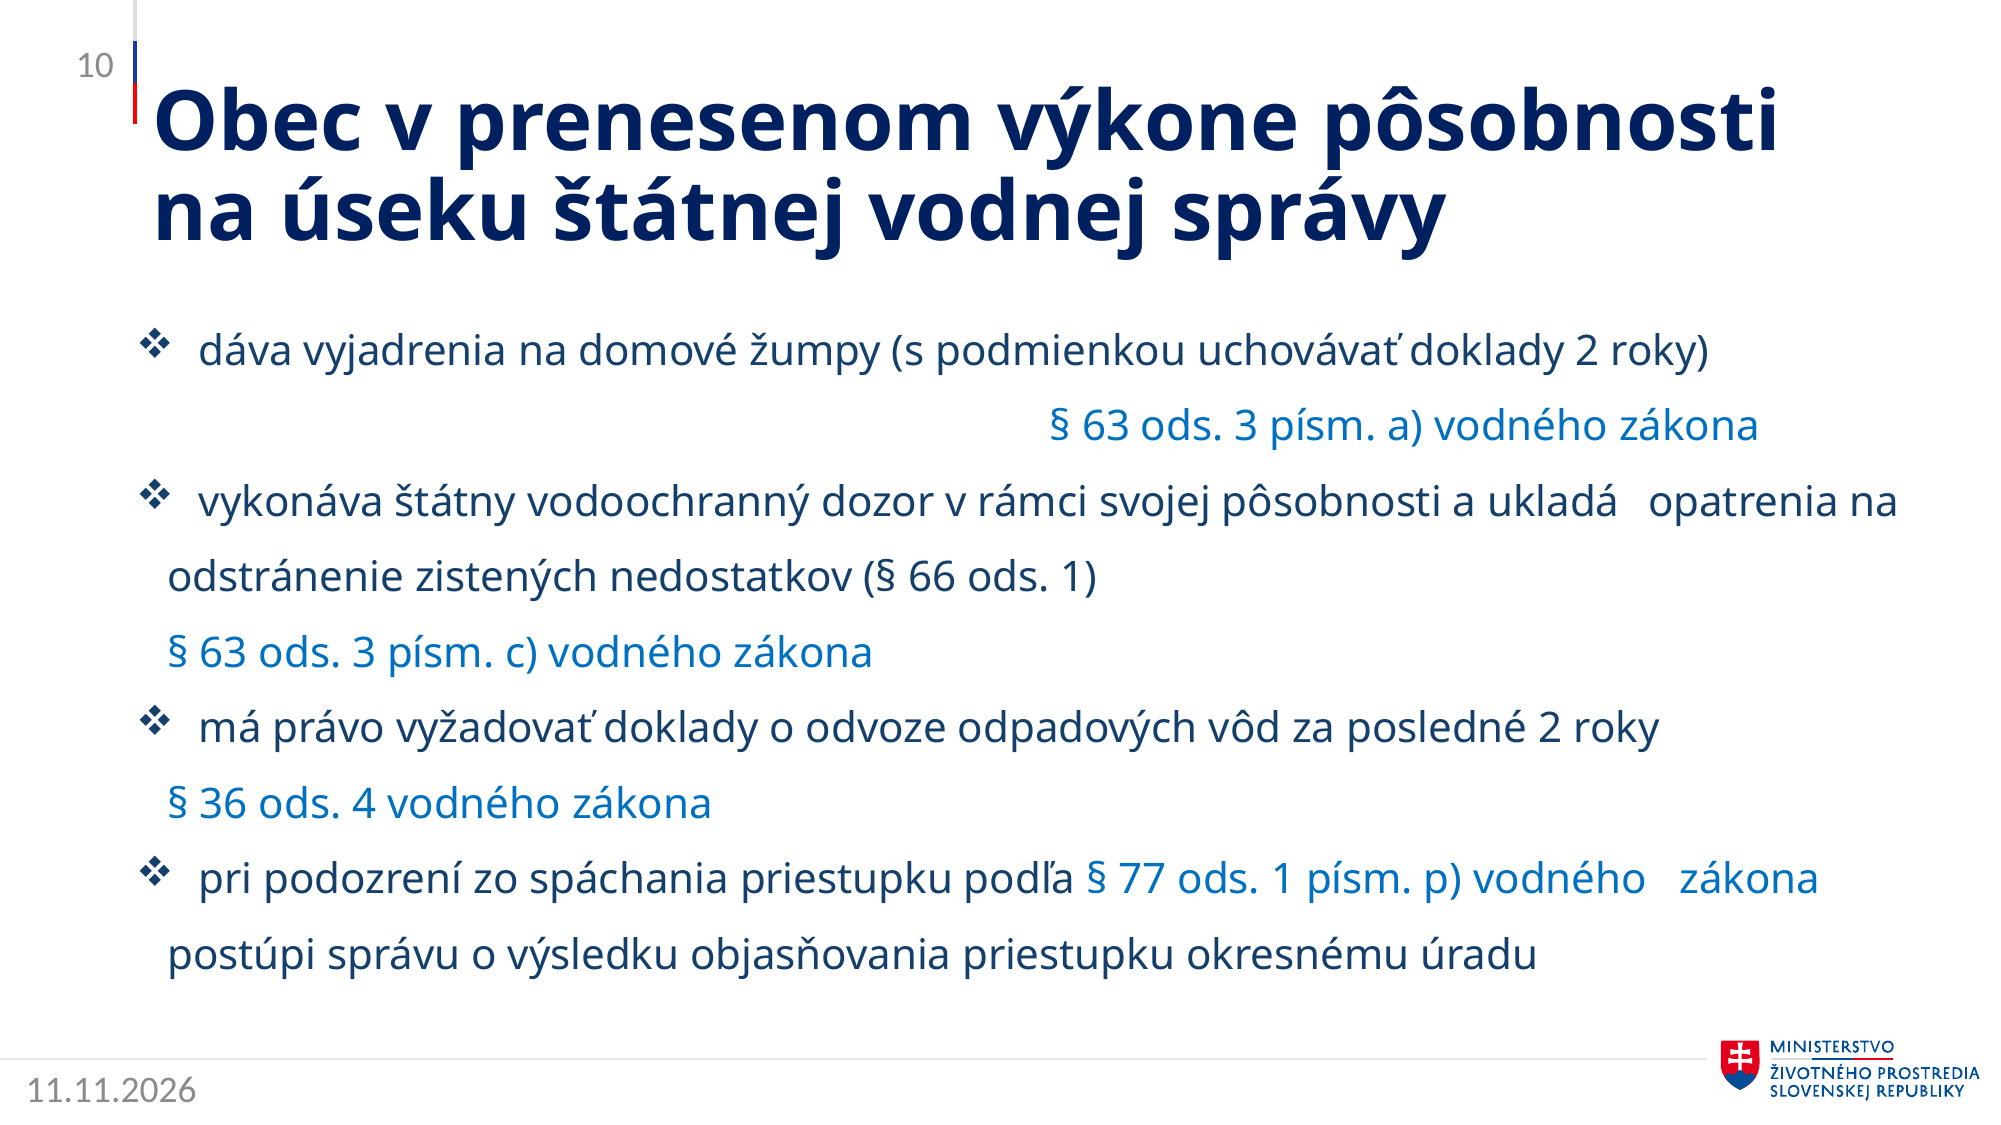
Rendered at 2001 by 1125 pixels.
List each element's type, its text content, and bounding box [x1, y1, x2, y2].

slide_number 25. 4. 2022 [10, 1058, 247, 1118]
slide_number 10 [10, 32, 129, 92]
list dáva vyjadrenia na domové žumpy (s podmienkou uchovávať doklady 2 roky) § 63 ods. 3 písm. a) vodného zákona vykonáva štátny vodoochranný dozor v rámci svojej pôsobnosti a ukladá opatrenia na odstránenie zistených nedostatkov (§ 66 ods. 1) § 63 ods. 3 písm. c) vodného zákona má právo vyžadovať doklady o odvoze odpadových vôd za posledné 2 roky § 36 ods. 4 vodného zákona pri podozrení zo spáchania priestupku podľa § 77 ods. 1 písm. p) vodného zákona postúpi správu o výsledku objasňovania priestupku okresnému úradu [58, 290, 1963, 1025]
title Obec v prenesenom výkone pôsobnosti na úseku štátnej vodnej správy [137, 59, 1863, 278]
